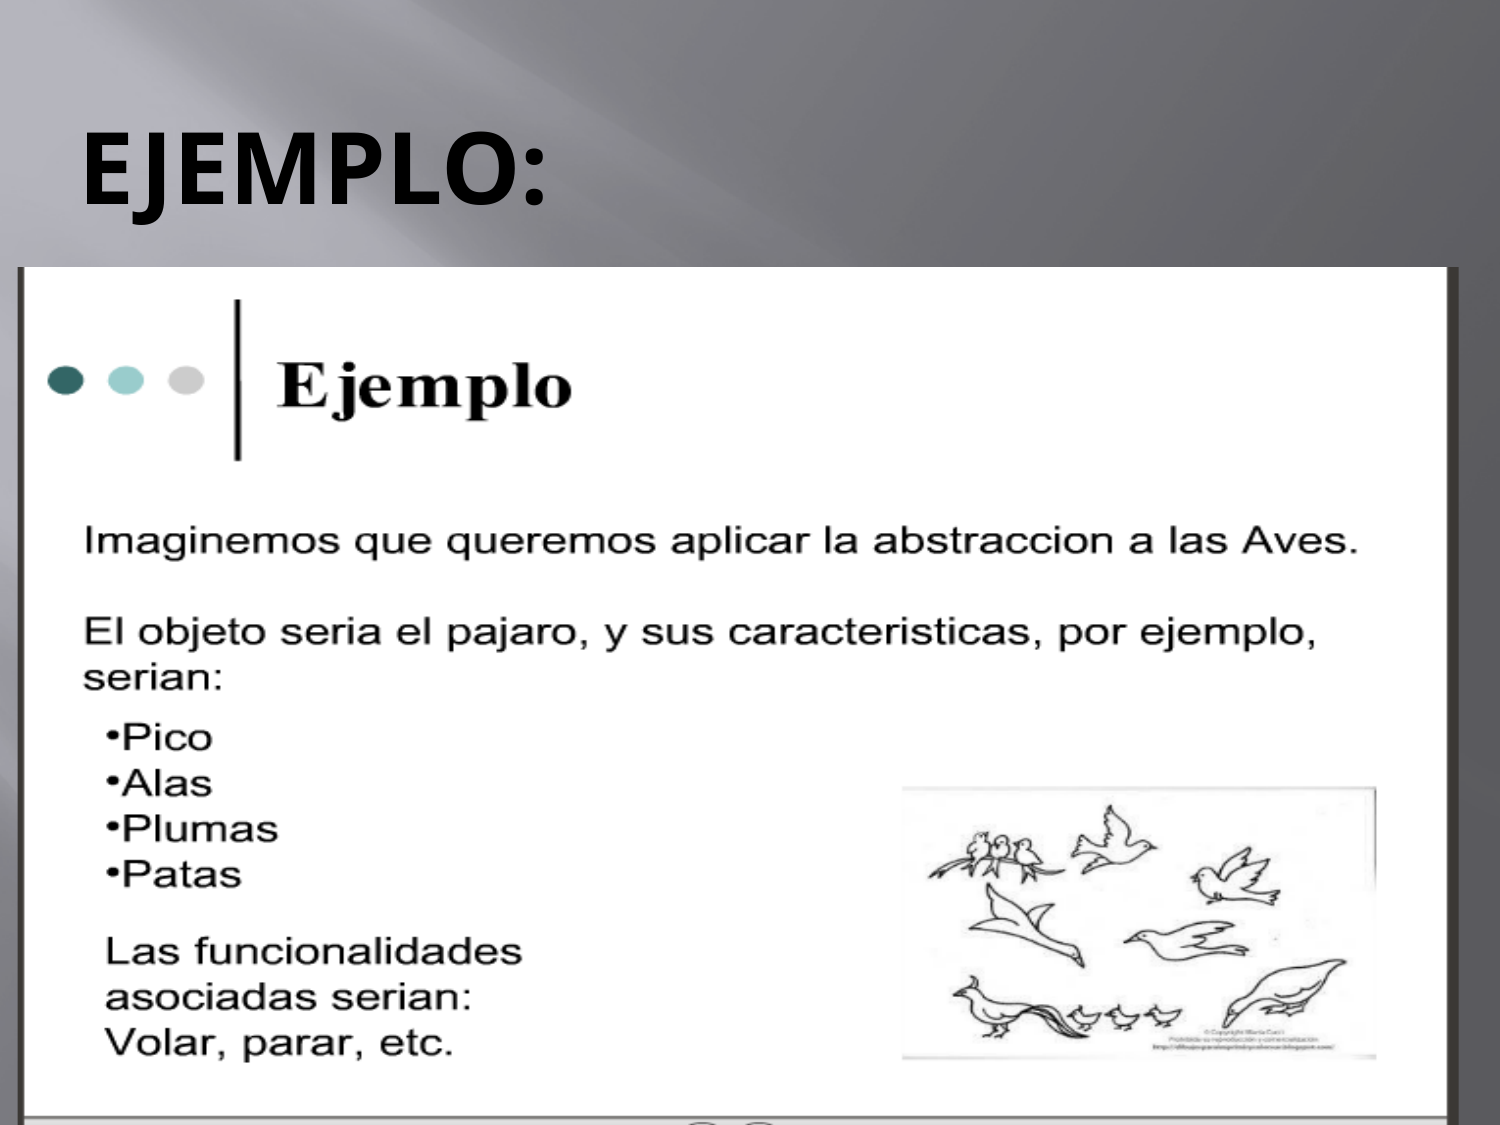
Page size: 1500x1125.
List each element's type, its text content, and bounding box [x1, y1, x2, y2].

title EJEMPLO: [71, 0, 1360, 225]
picture [17, 266, 1459, 1125]
